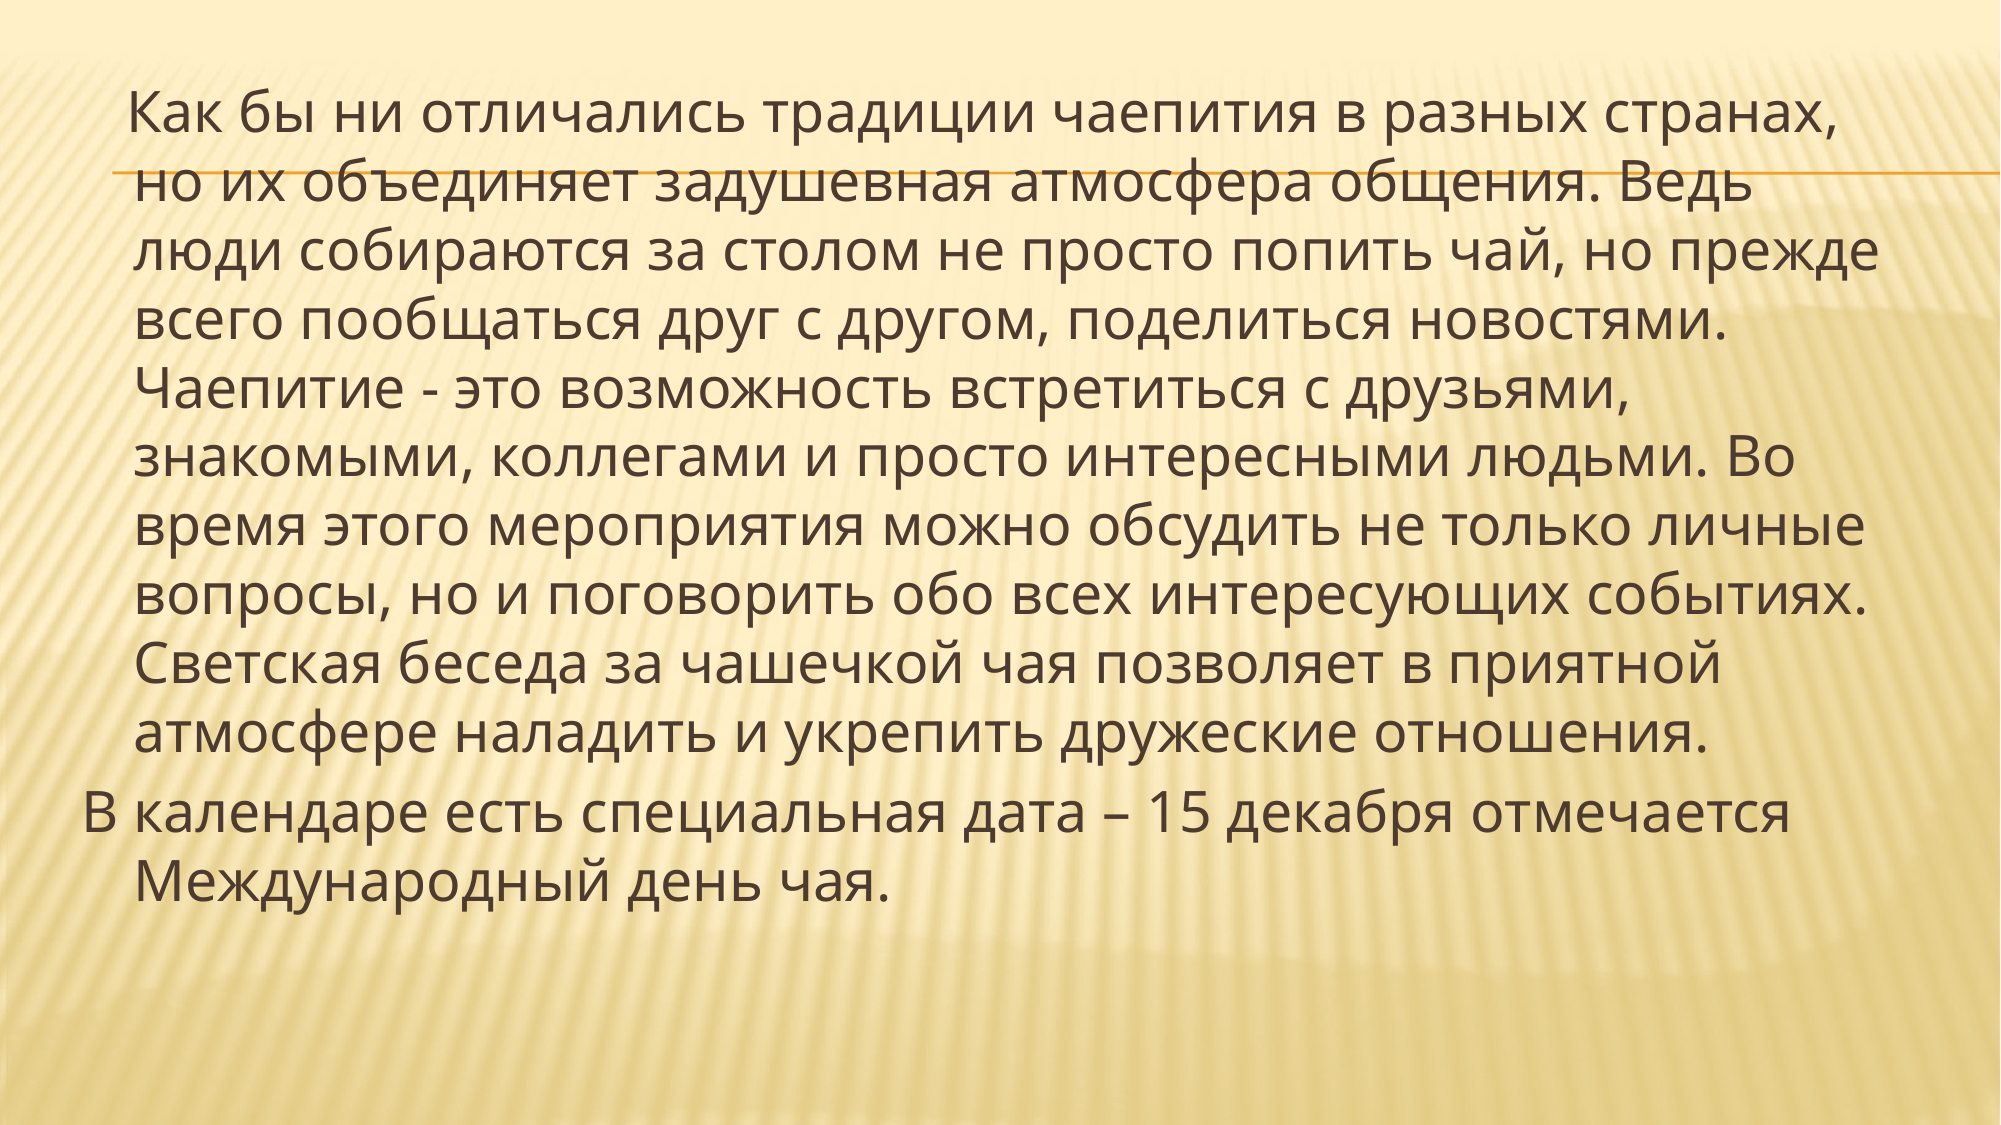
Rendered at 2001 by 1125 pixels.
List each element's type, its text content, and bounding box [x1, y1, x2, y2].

list Как бы ни отличались традиции чаепития в разных странах, но их объединяет задушевная атмосфера общения. Ведь люди собираются за столом не просто попить чай, но прежде всего пообщаться друг с другом, поделиться новостями. Чаепитие - это возможность встретиться с друзьями, знакомыми, коллегами и просто интересными людьми. Во время этого мероприятия можно обсудить не только личные вопросы, но и поговорить обо всех интересующих событиях. Светская беседа за чашечкой чая позволяет в приятной атмосфере наладить и укрепить дружеские отношения. В календаре есть специальная дата – 15 декабря отмечается Международный день чая. [66, 68, 1925, 1056]
